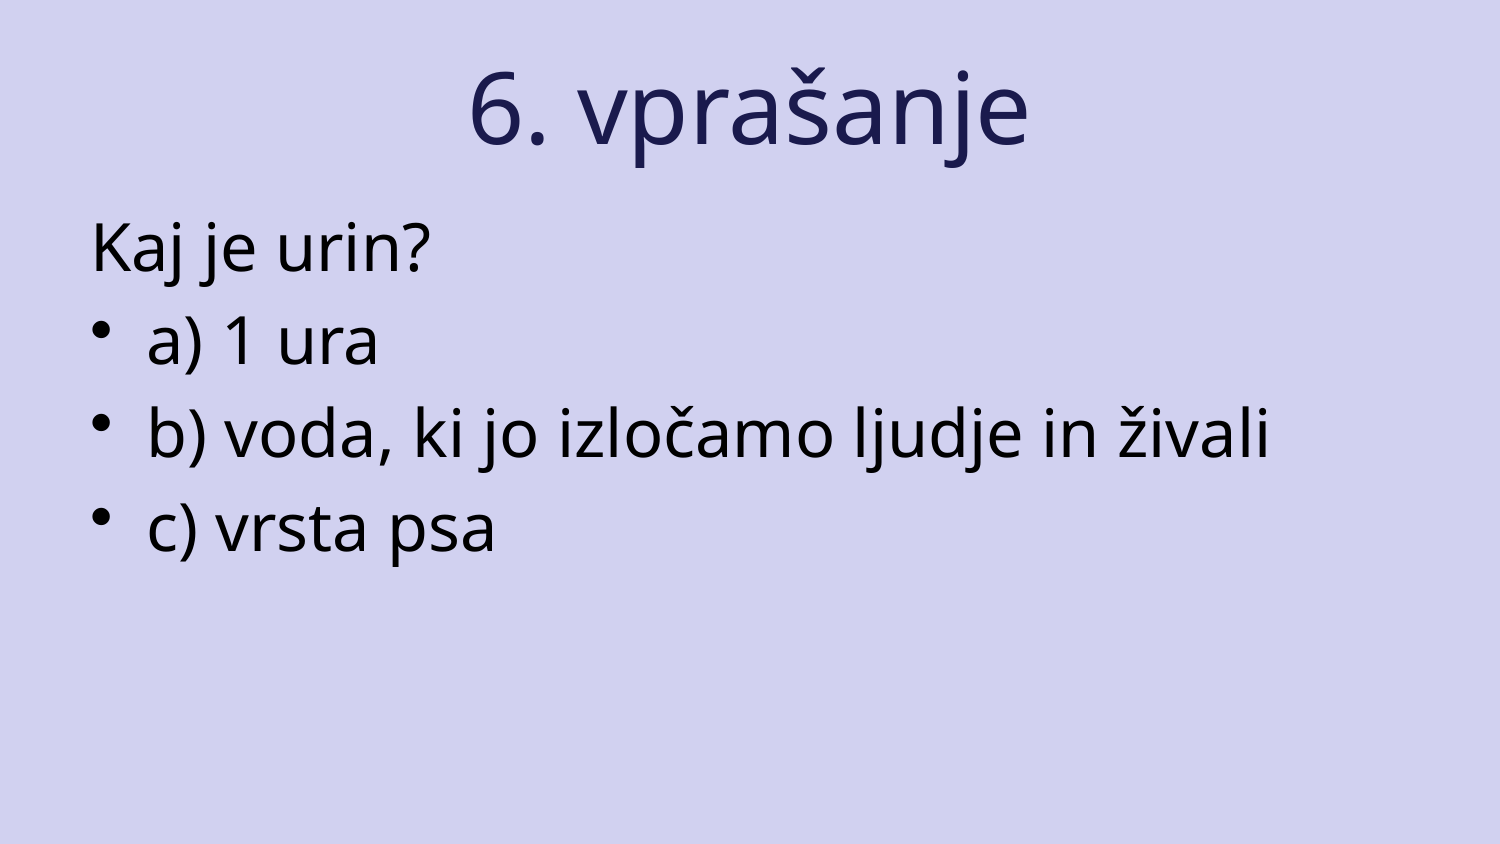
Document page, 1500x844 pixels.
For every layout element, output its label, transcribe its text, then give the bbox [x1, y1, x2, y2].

title 6. vprašanje [74, 33, 1426, 175]
list Kaj je urin? a) 1 ura b) voda, ki jo izločamo ljudje in živali c) vrsta psa [74, 196, 1426, 754]
